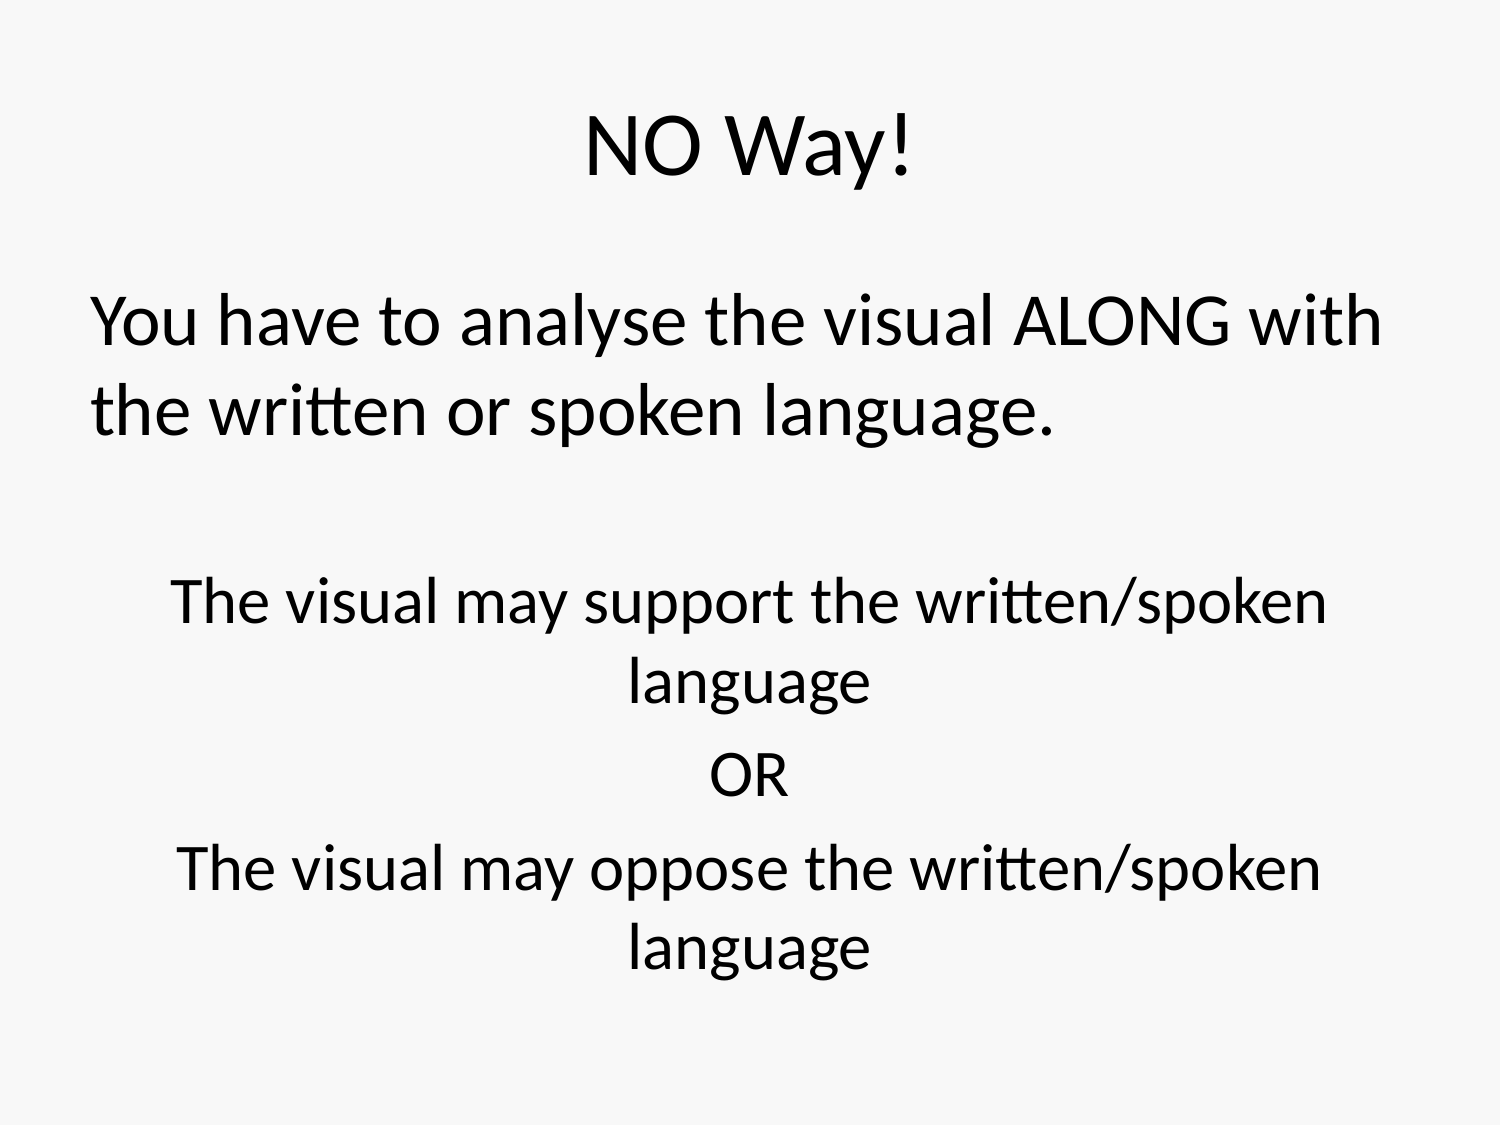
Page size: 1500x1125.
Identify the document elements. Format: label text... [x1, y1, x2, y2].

title NO Way! [75, 45, 1425, 233]
list You have to analyse the visual ALONG with the written or spoken language. The visual may support the written/spoken language OR The visual may oppose the written/spoken language [75, 262, 1425, 1005]
